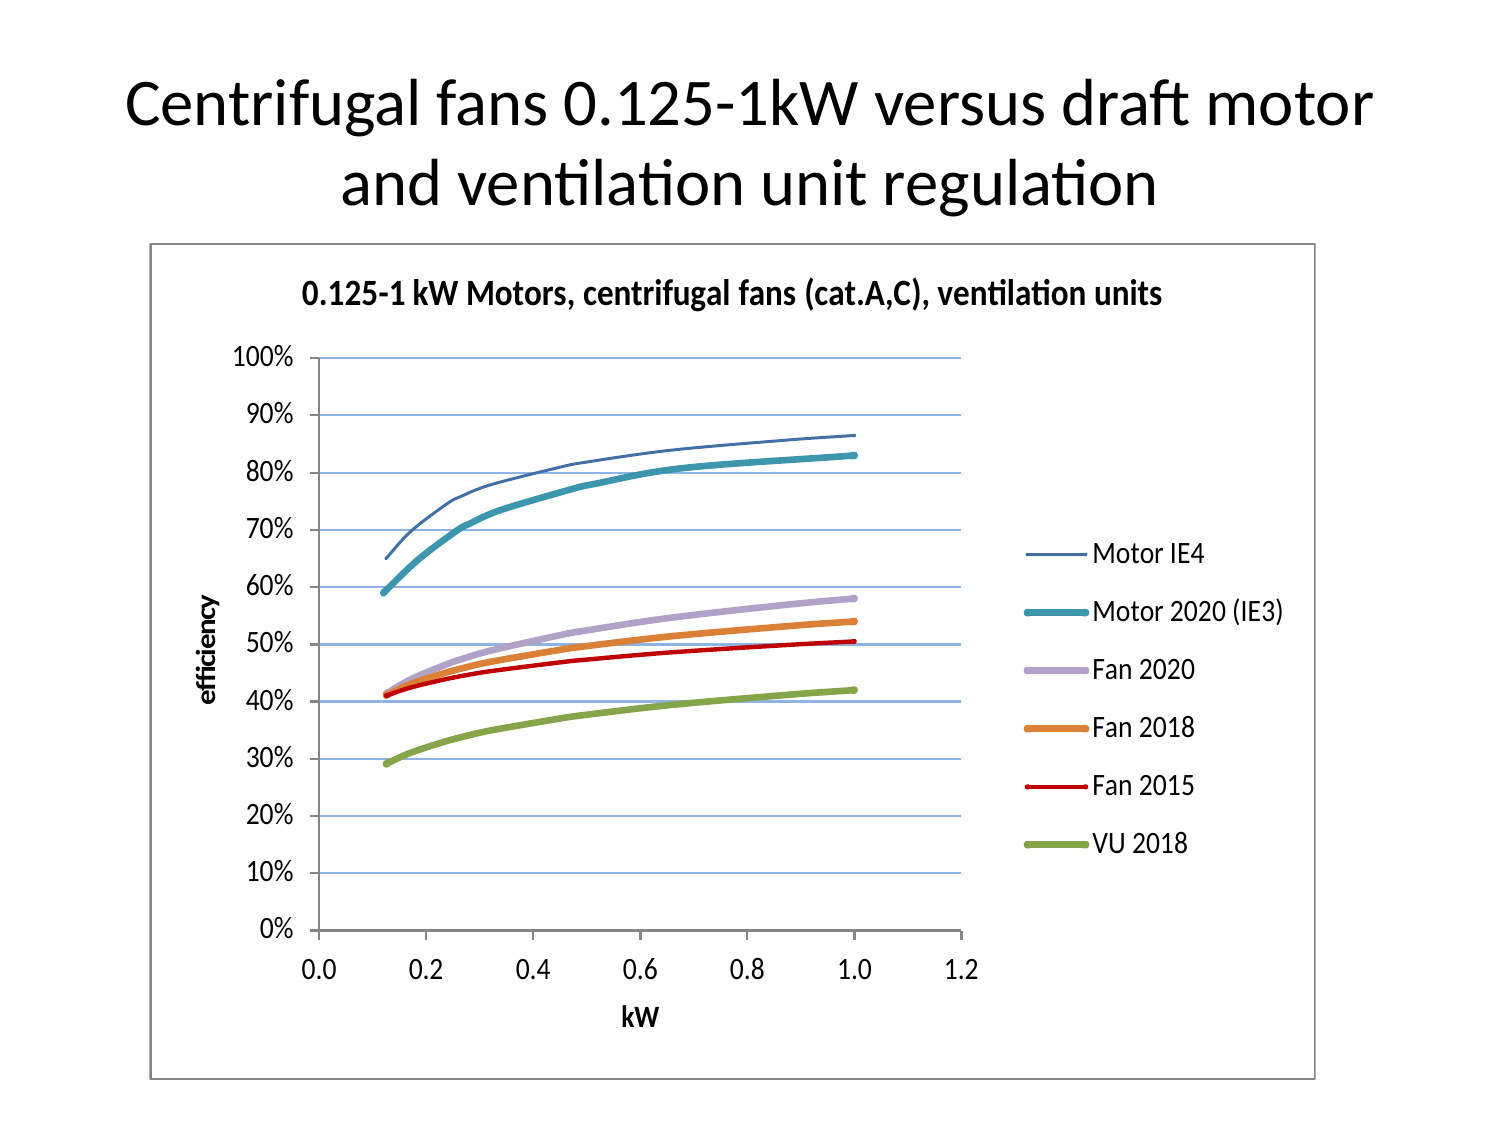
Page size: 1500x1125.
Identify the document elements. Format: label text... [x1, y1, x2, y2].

picture [149, 242, 1316, 1080]
title Centrifugal fans 0.125-1kW versus draft motor and ventilation unit regulation [75, 45, 1425, 233]
